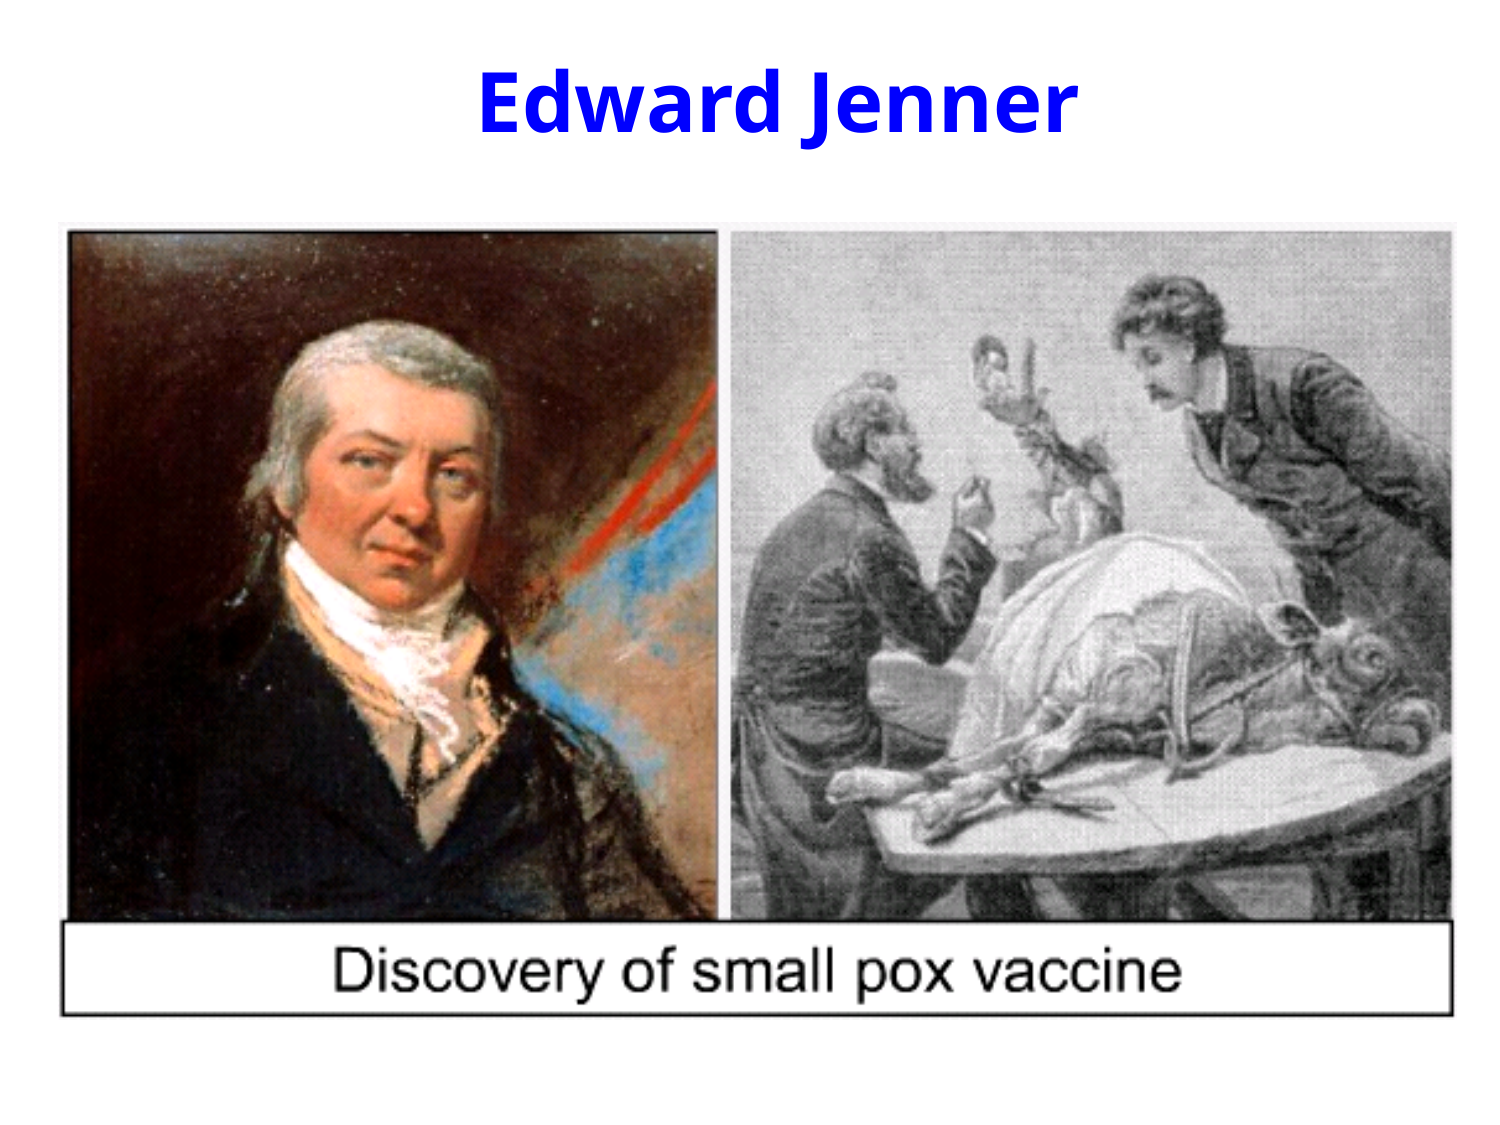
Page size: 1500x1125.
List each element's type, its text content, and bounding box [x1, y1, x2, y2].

text_box Edward Jenner [309, 42, 1247, 157]
picture [58, 222, 1457, 1020]
